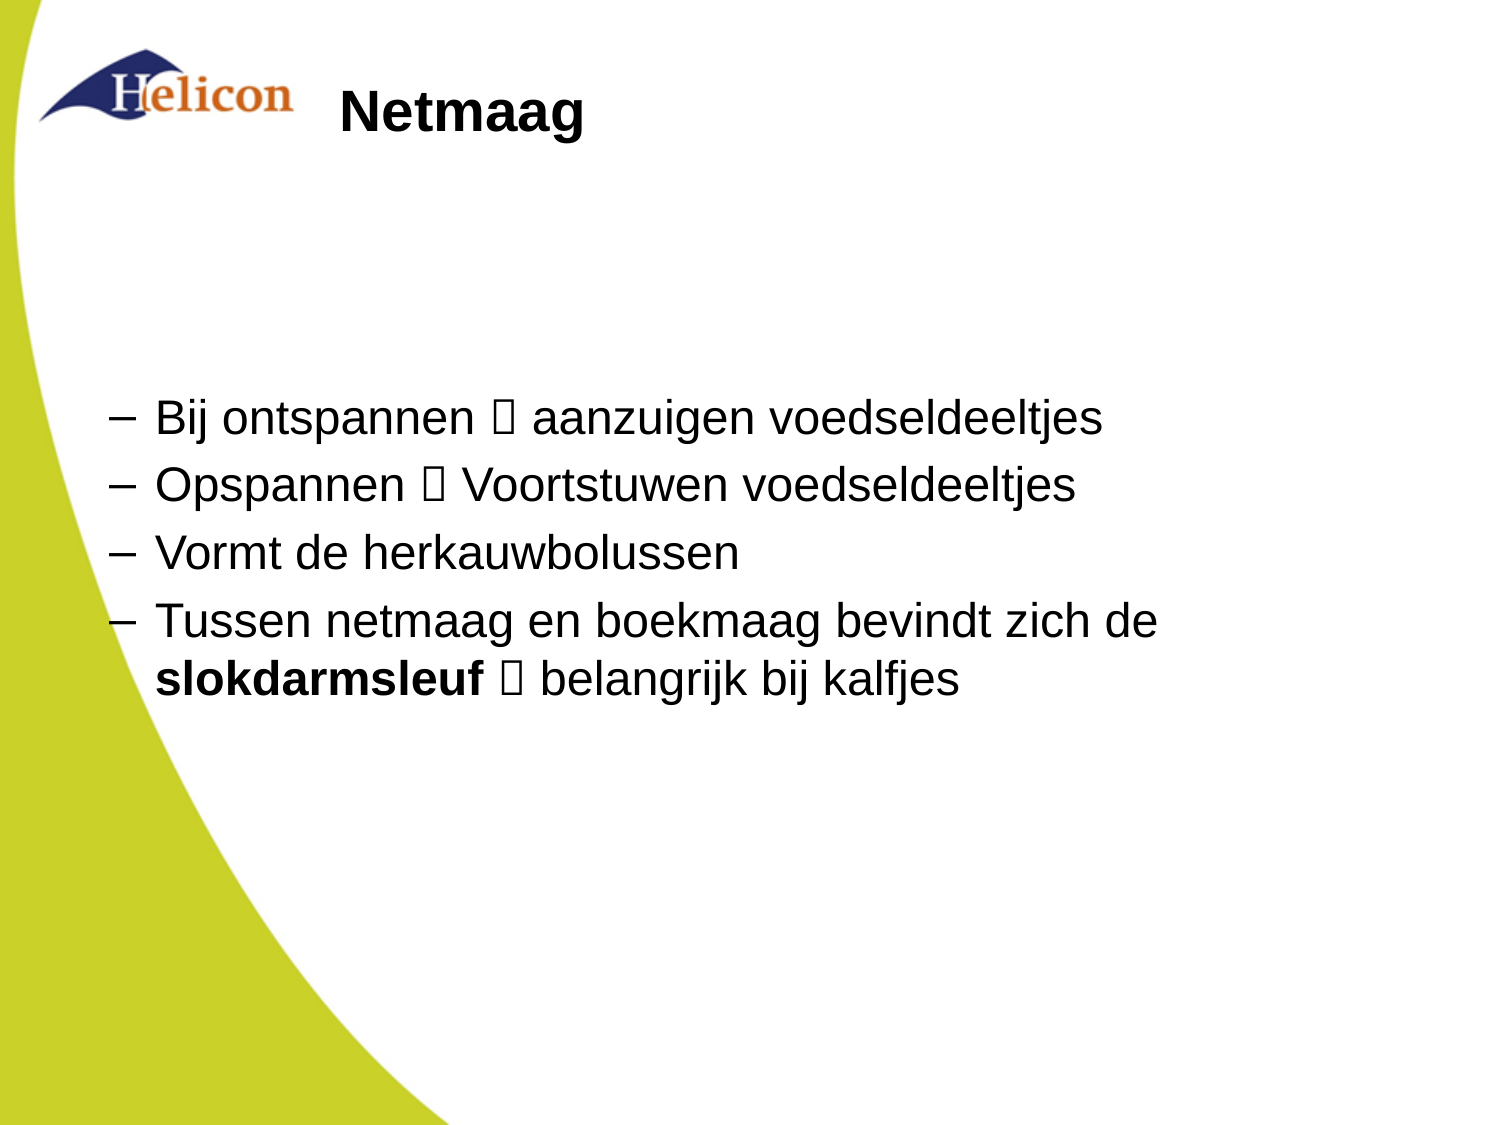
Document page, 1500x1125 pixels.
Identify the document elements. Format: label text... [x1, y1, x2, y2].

picture [0, 0, 1500, 1125]
list Bij ontspannen  aanzuigen voedseldeeltjes Opspannen  Voortstuwen voedseldeeltjes Vormt de herkauwbolussen Tussen netmaag en boekmaag bevindt zich de slokdarmsleuf  belangrijk bij kalfjes [21, 378, 1232, 715]
title Netmaag [324, 54, 1415, 161]
